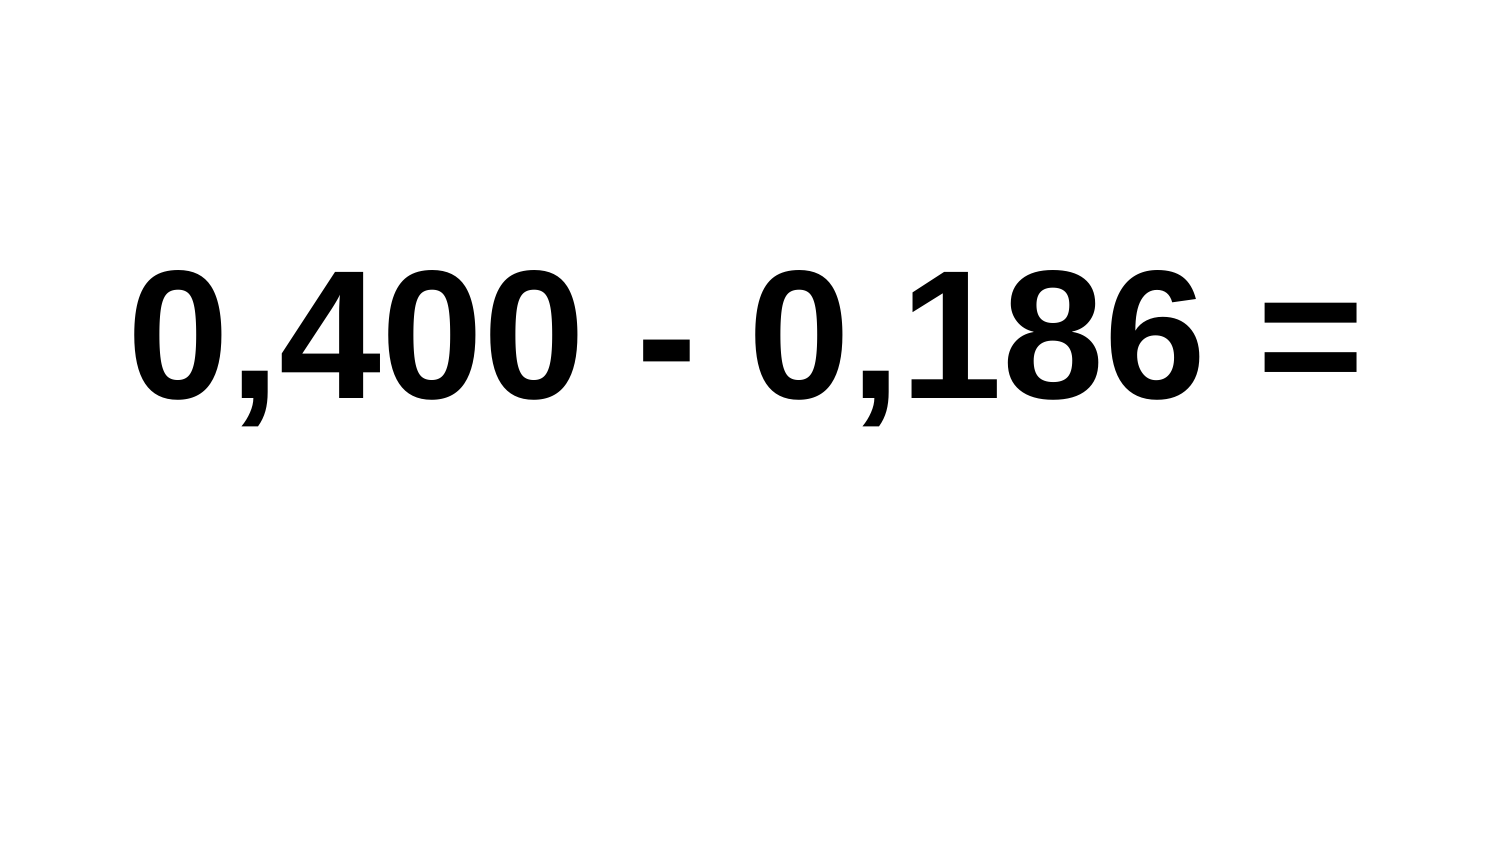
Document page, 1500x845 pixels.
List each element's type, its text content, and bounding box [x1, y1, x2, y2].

text_box 0,400 - 0,186 = [112, 259, 1388, 450]
